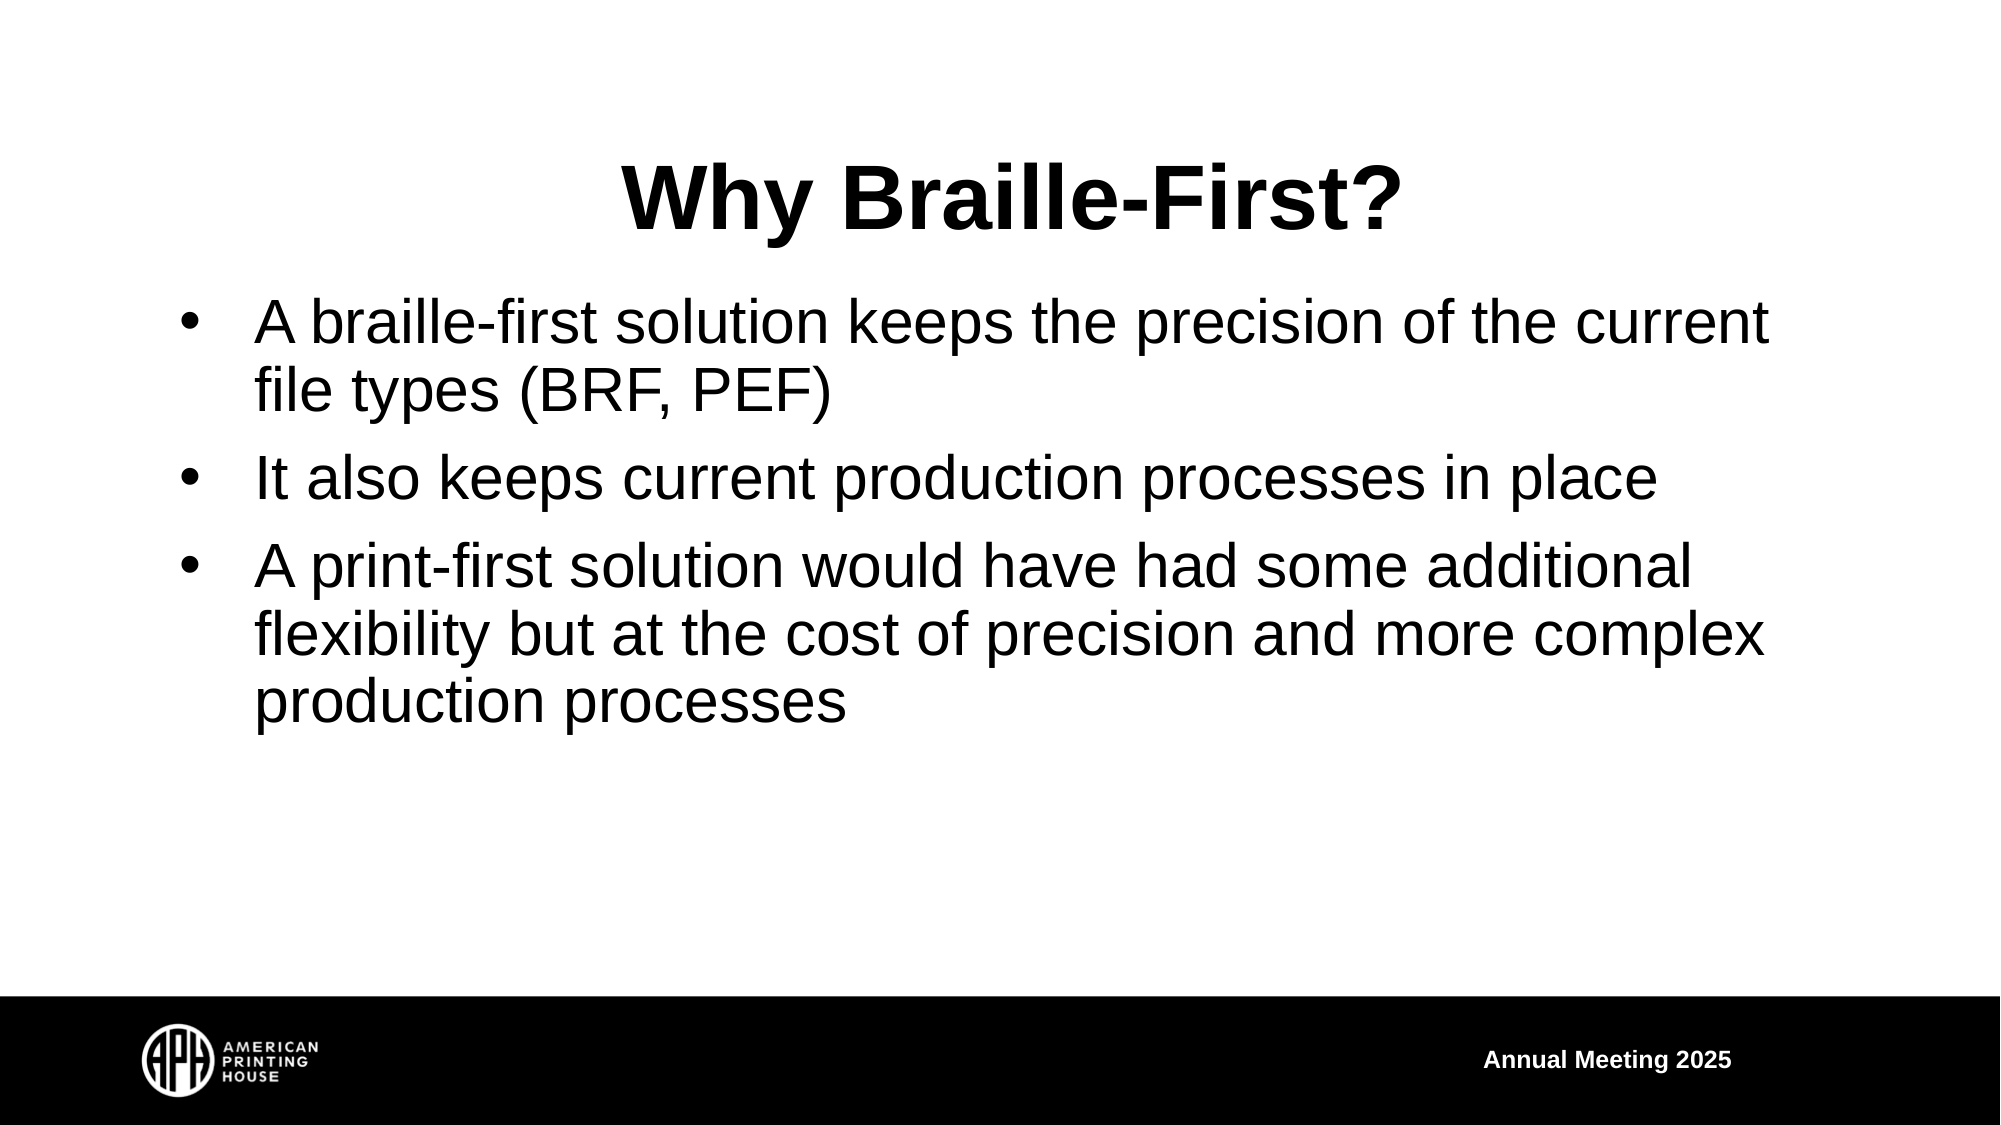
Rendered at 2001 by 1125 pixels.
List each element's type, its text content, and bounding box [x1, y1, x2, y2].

picture [137, 1019, 326, 1102]
list A braille-first solution keeps the precision of the current file types (BRF, PEF) It also keeps current production processes in place A print-first solution would have had some additional flexibility but at the cost of precision and more complex production processes [164, 282, 1863, 925]
footer Annual Meeting 2025 [794, 1047, 1748, 1070]
title Why Braille-First? [164, 128, 1863, 271]
